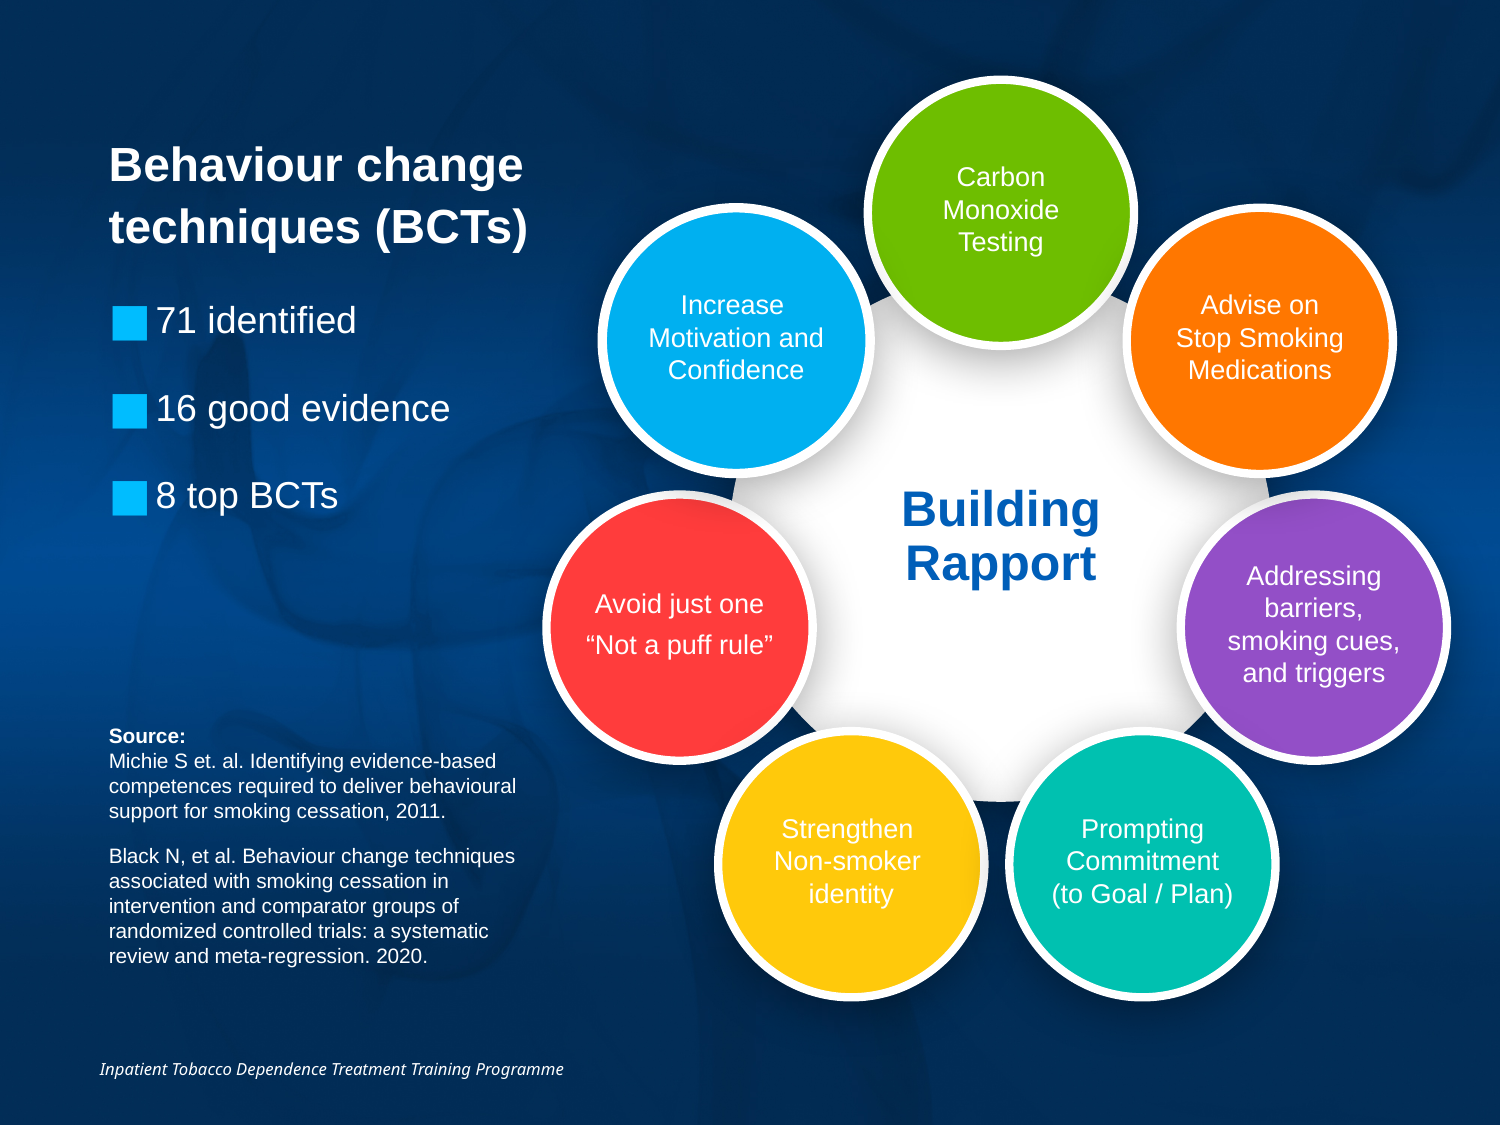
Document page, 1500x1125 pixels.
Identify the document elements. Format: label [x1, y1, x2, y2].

text_box [93, 79, 1448, 1014]
picture [0, 0, 1500, 1125]
